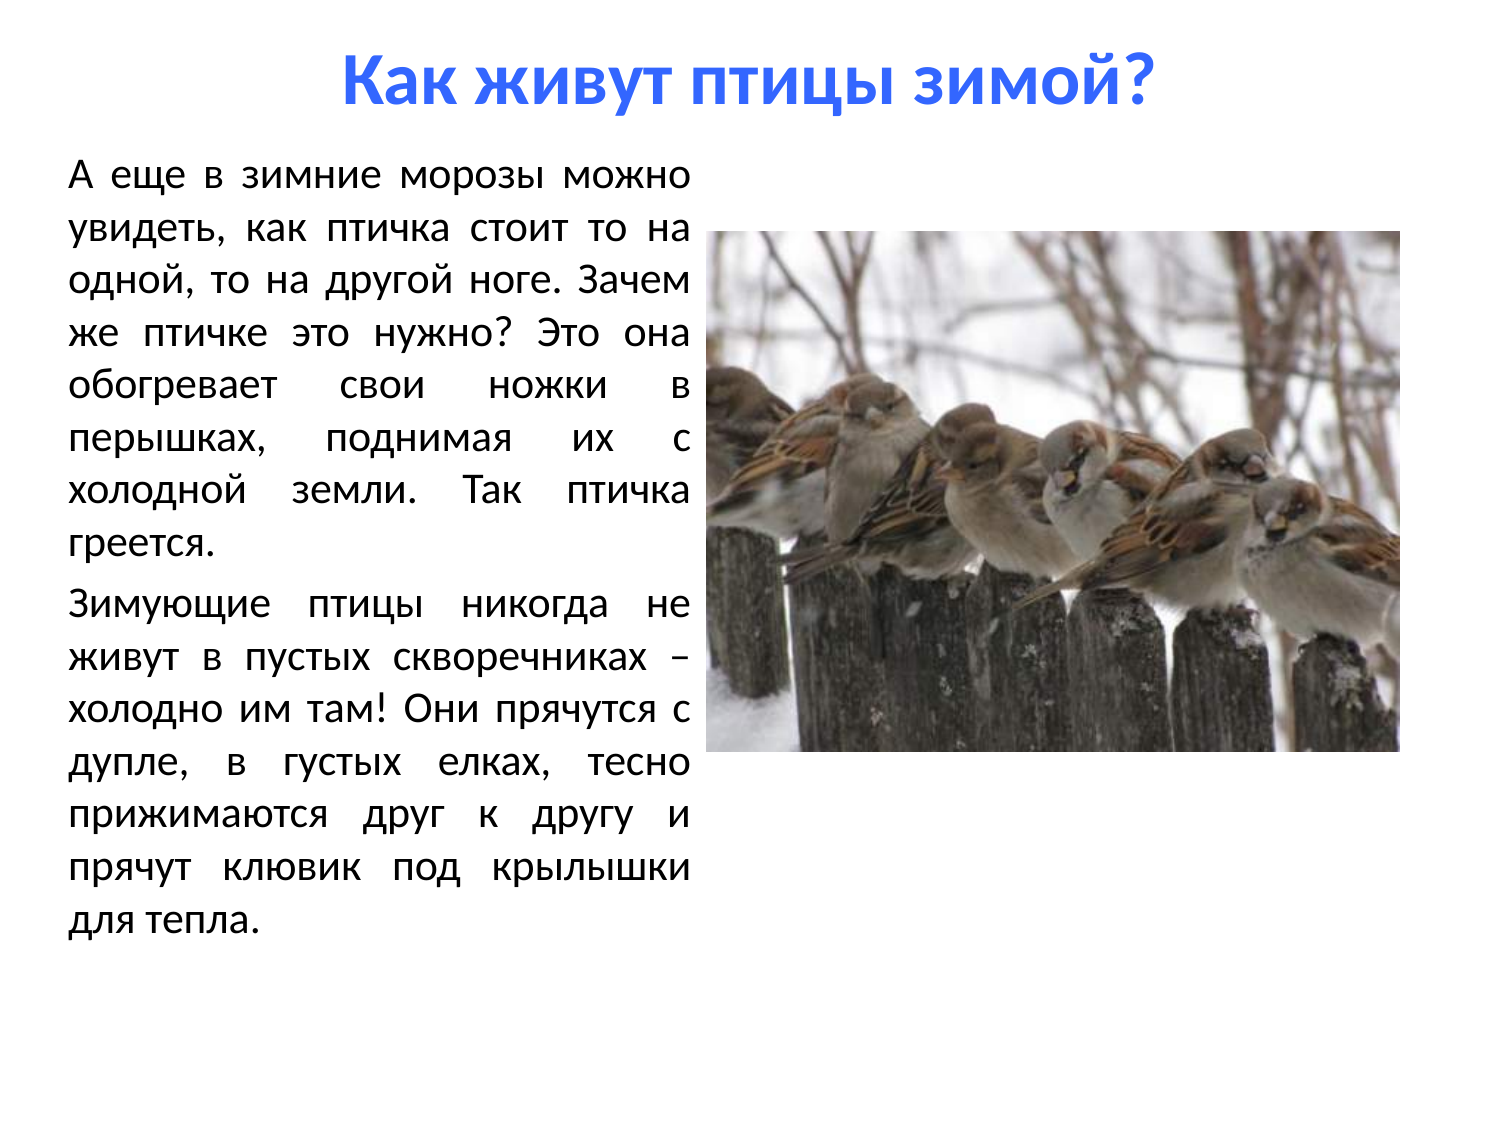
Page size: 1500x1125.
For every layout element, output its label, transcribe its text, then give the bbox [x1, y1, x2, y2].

picture [706, 231, 1400, 752]
list А еще в зимние морозы можно увидеть, как птичка стоит то на одной, то на другой ноге. Зачем же птичке это нужно? Это она обогревает свои ножки в перышках, поднимая их с холодной земли. Так птичка греется. Зимующие птицы никогда не живут в пустых скворечниках – холодно им там! Они прячутся с дупле, в густых елках, тесно прижимаются друг к другу и прячут клювик под крылышки для тепла. [53, 137, 707, 1071]
title Как живут птицы зимой? [75, 30, 1425, 209]
